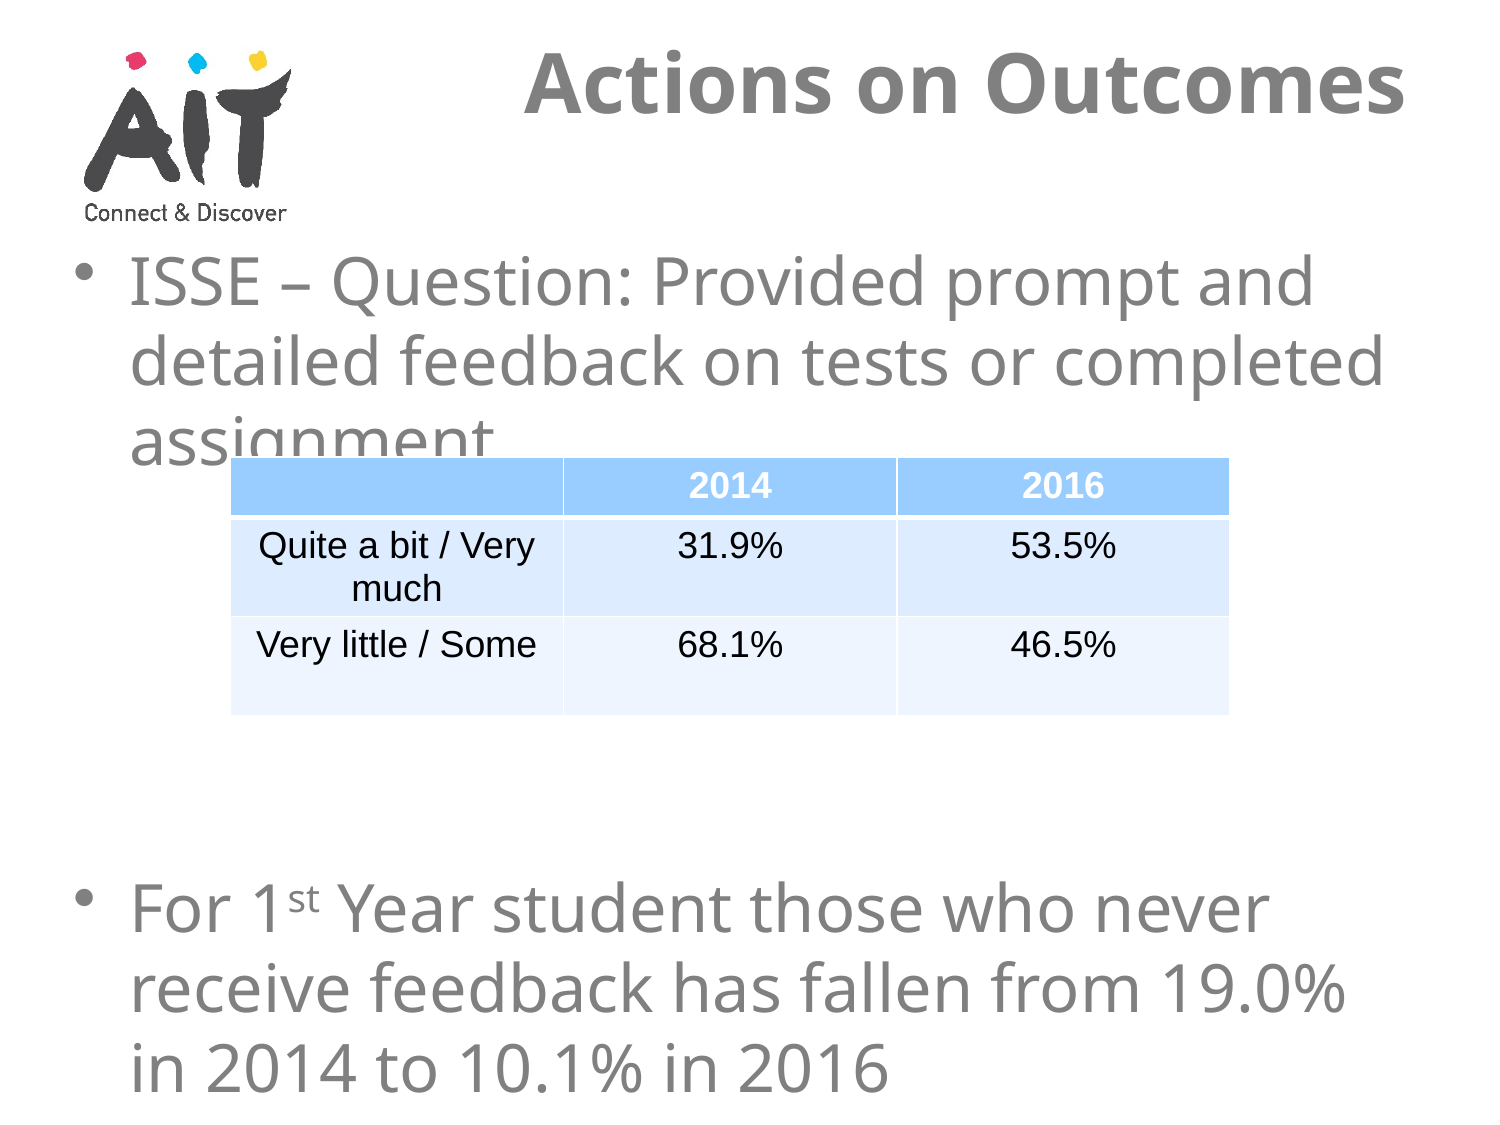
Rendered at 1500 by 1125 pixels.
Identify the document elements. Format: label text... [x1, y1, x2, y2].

table_cell Very little / Some [231, 617, 563, 715]
table_header 2014 [564, 458, 896, 515]
table_cell 68.1% [564, 617, 896, 715]
table_cell 46.5% [898, 617, 1229, 715]
picture [64, 46, 315, 231]
list ISSE – Question: Provided prompt and detailed feedback on tests or completed assignment For 1st Year student those who never receive feedback has fallen from 19.0% in 2014 to 10.1% in 2016 [58, 231, 1429, 953]
table_header 2016 [898, 458, 1229, 515]
table_cell 53.5% [898, 520, 1229, 616]
title Actions on Outcomes [206, 19, 1424, 141]
table_header [231, 458, 563, 515]
table_cell 31.9% [564, 520, 896, 616]
table_cell Quite a bit / Very much [231, 520, 563, 616]
